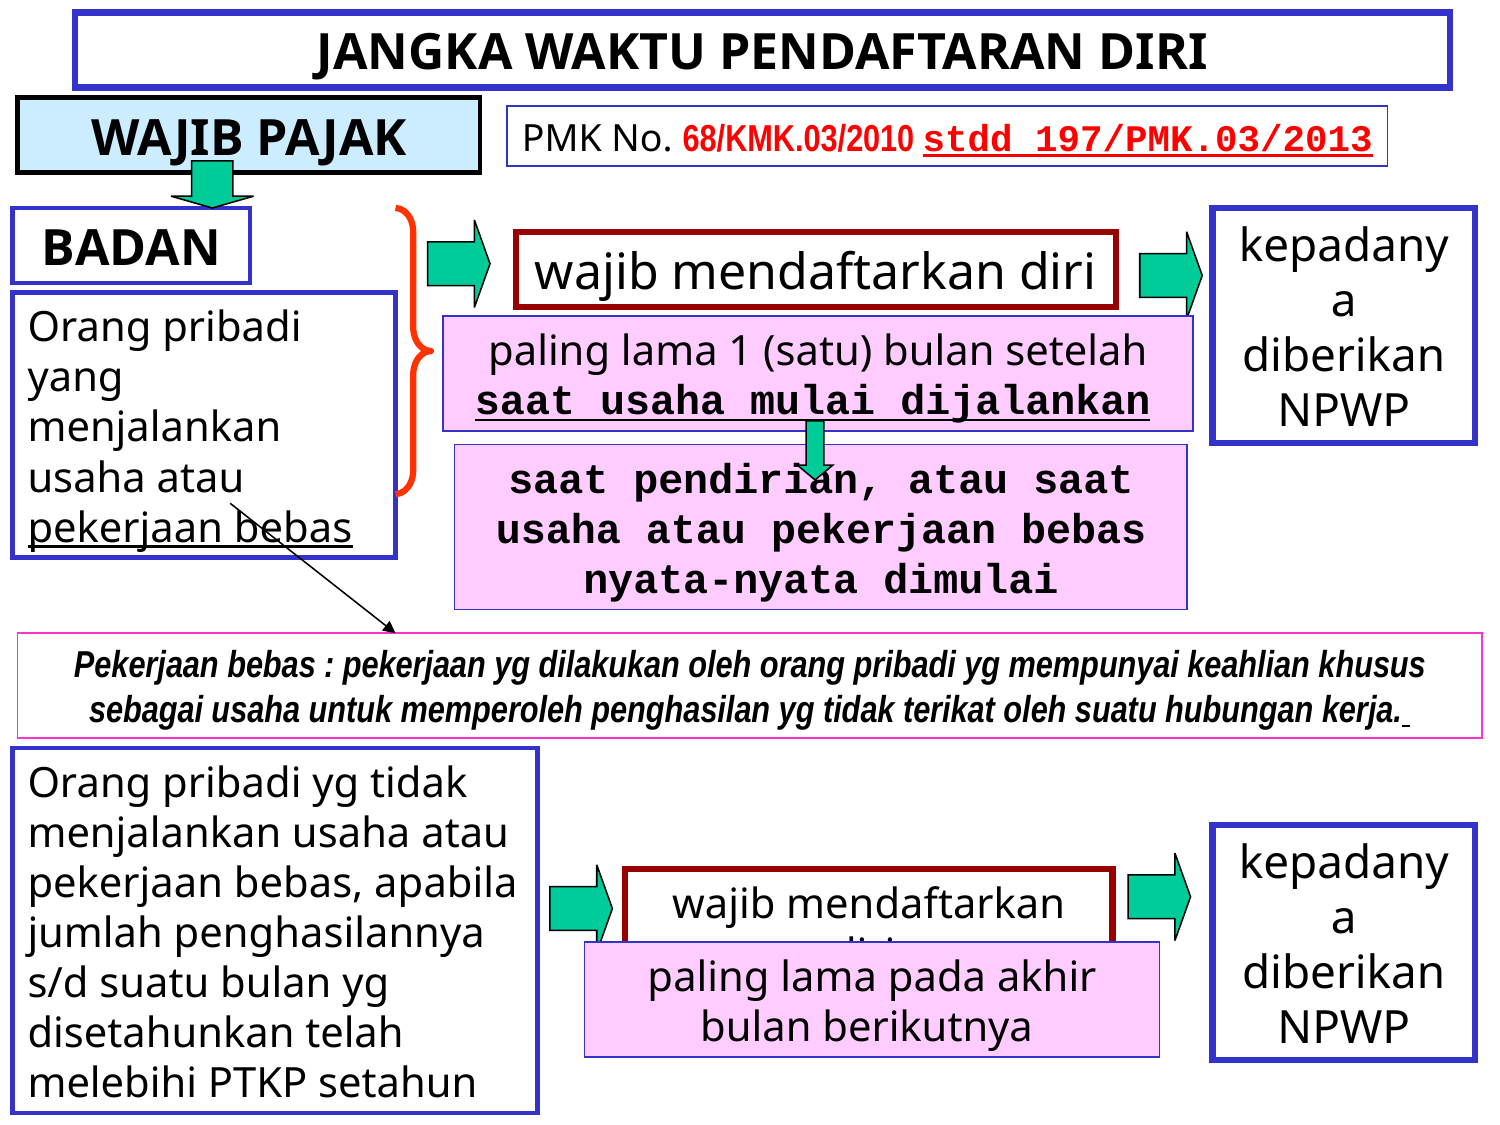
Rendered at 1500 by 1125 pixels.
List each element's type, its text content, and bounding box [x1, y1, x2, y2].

text_box [395, 207, 431, 495]
text_box paling lama pada akhir bulan berikutnya [584, 941, 1160, 1057]
text_box wajib mendaftarkan diri [516, 231, 1117, 307]
text_box paling lama 1 (satu) bulan setelah saat usaha mulai dijalankan [442, 315, 1193, 431]
text_box Pekerjaan bebas : pekerjaan yg dilakukan oleh orang pribadi yg mempunyai keahlian khusus sebagai usaha untuk memperoleh penghasilan yg tidak terikat oleh suatu hubungan kerja. [17, 632, 1483, 738]
text_box [1139, 231, 1203, 315]
text_box kepadanya diberikan NPWP [1212, 825, 1475, 1061]
text_box saat pendirian, atau saat usaha atau pekerjaan bebas nyata-nyata dimulai [454, 444, 1187, 610]
title JANGKA WAKTU PENDAFTARAN DIRI [74, 12, 1451, 88]
text_box BADAN [12, 207, 250, 283]
text_box kepadanya diberikan NPWP [1212, 207, 1475, 443]
text_box [230, 503, 396, 634]
text_box [171, 160, 254, 208]
text_box [1128, 853, 1191, 941]
text_box PMK No. 68/KMK.03/2010 stdd 197/PMK.03/2013 [506, 105, 1388, 166]
text_box Orang pribadi yg tidak menjalankan usaha atau pekerjaan bebas, apabila jumlah penghasilannya s/d suatu bulan yg disetahunkan telah melebihi PTKP setahun [12, 747, 538, 1114]
text_box WAJIB PAJAK [17, 97, 481, 173]
text_box [427, 219, 491, 308]
text_box [797, 420, 833, 480]
text_box [549, 864, 613, 941]
text_box Orang pribadi yang menjalankan usaha atau pekerjaan bebas [12, 292, 396, 558]
text_box wajib mendaftarkan diri [624, 869, 1113, 941]
